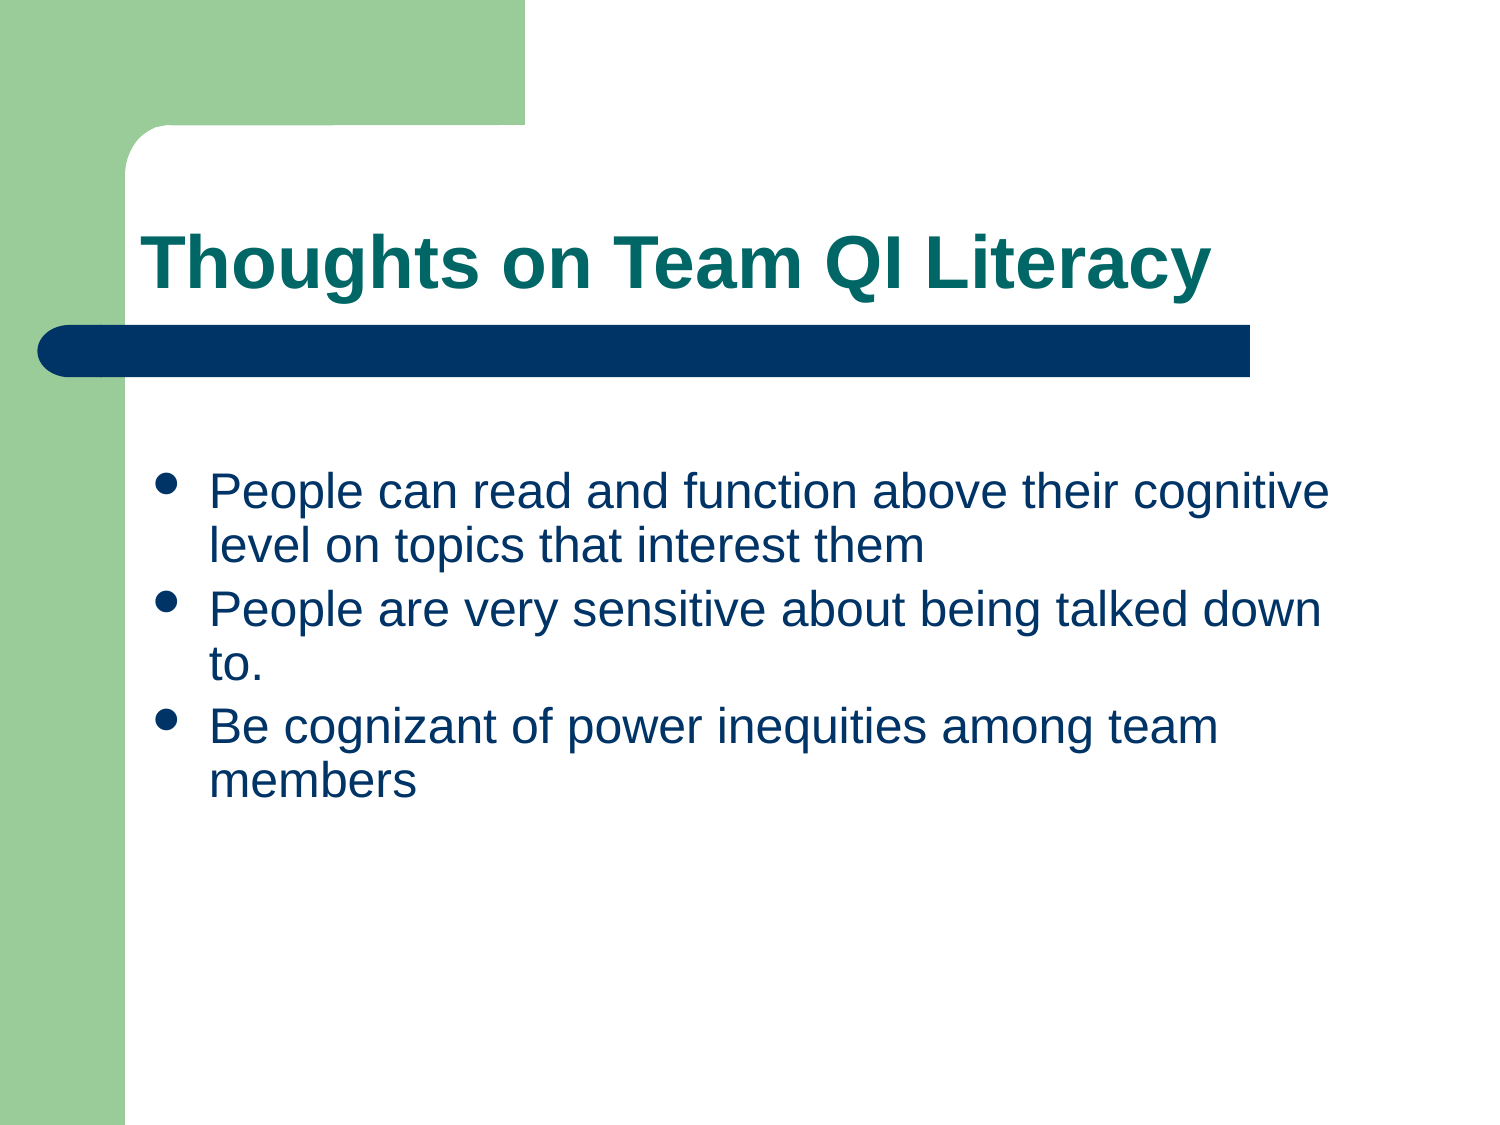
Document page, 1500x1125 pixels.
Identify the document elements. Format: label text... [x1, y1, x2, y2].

list People can read and function above their cognitive level on topics that interest them People are very sensitive about being talked down to. Be cognizant of power inequities among team members [137, 387, 1400, 999]
title Thoughts on Team QI Literacy [124, 124, 1426, 313]
